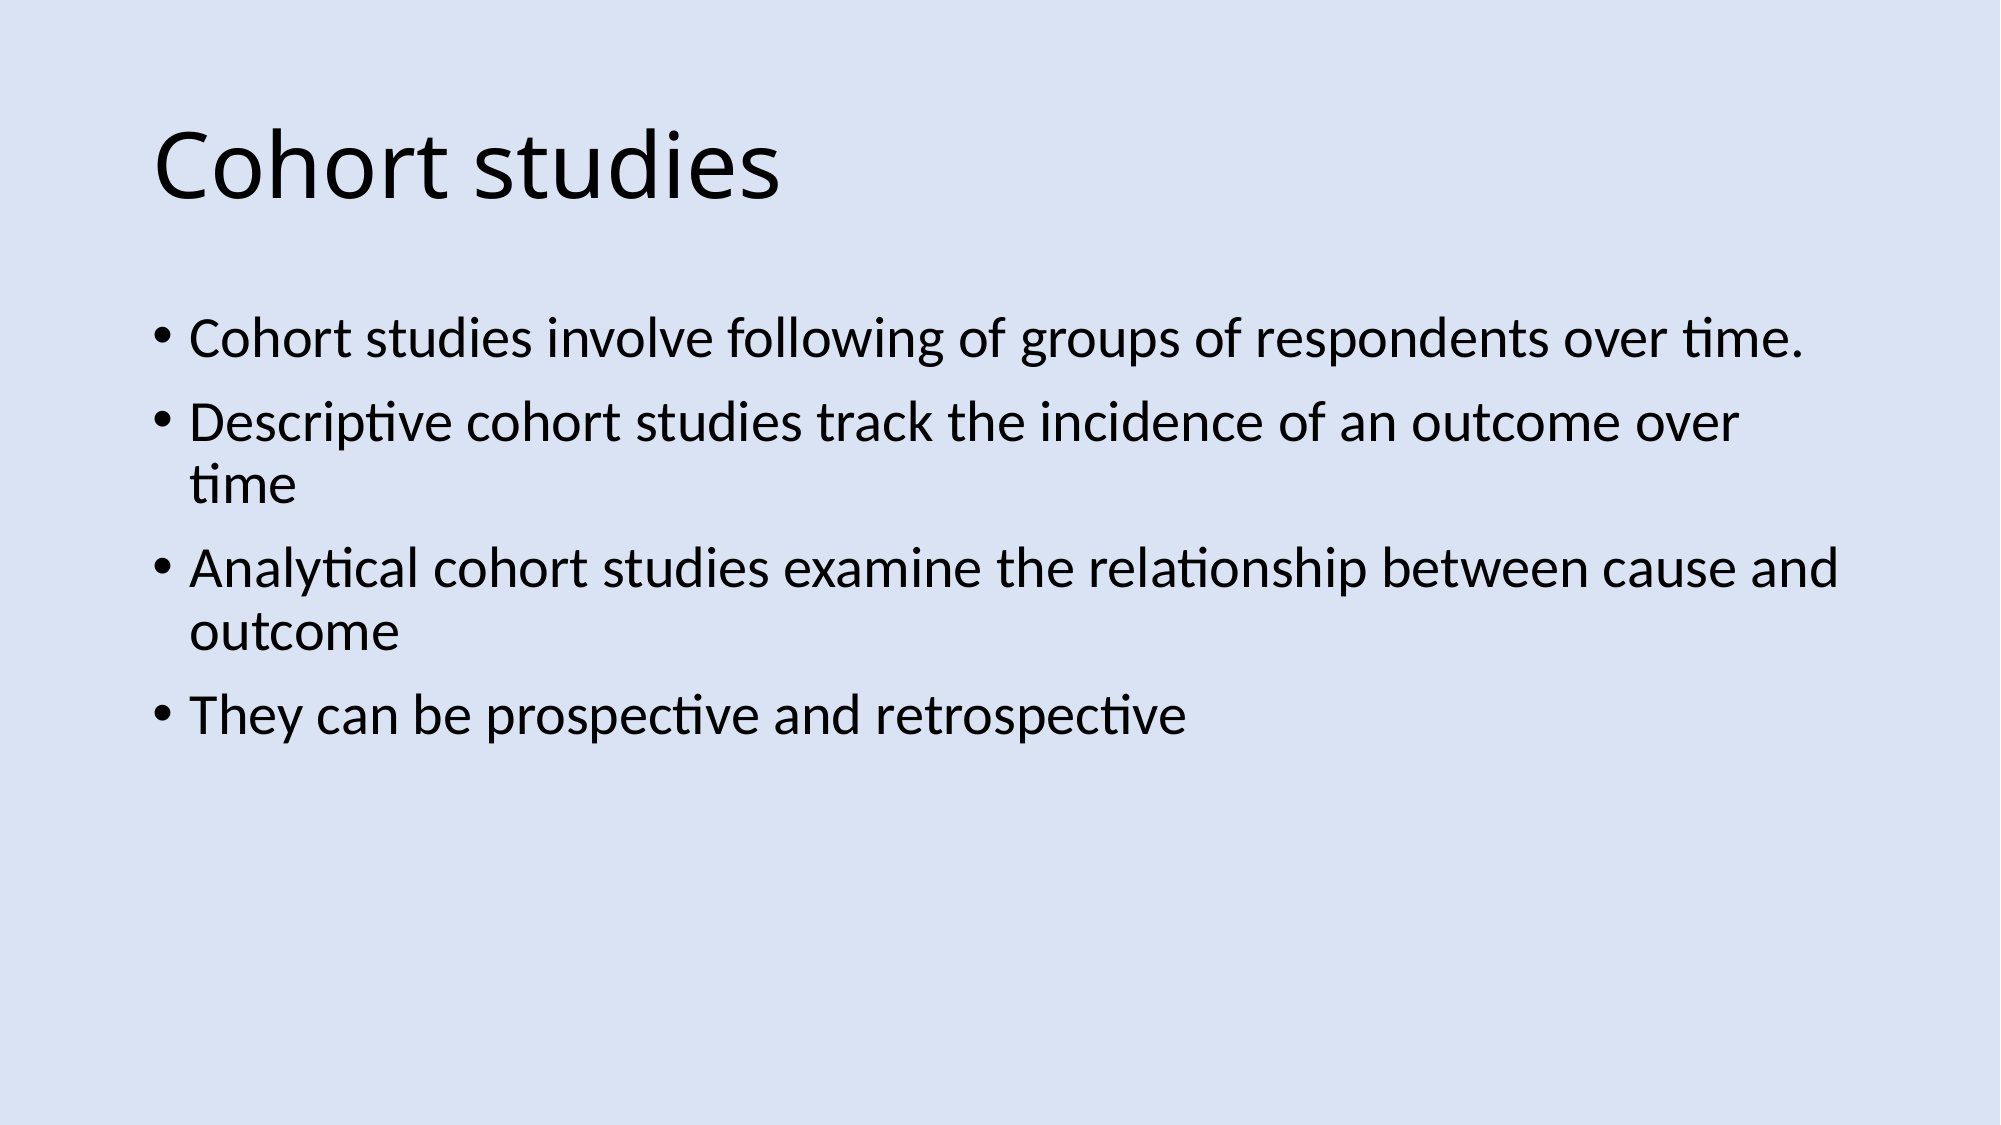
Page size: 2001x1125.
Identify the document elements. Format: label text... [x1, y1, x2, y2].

title Cohort studies [137, 59, 1863, 278]
list Cohort studies involve following of groups of respondents over time. Descriptive cohort studies track the incidence of an outcome over time Analytical cohort studies examine the relationship between cause and outcome They can be prospective and retrospective [137, 299, 1863, 1014]
